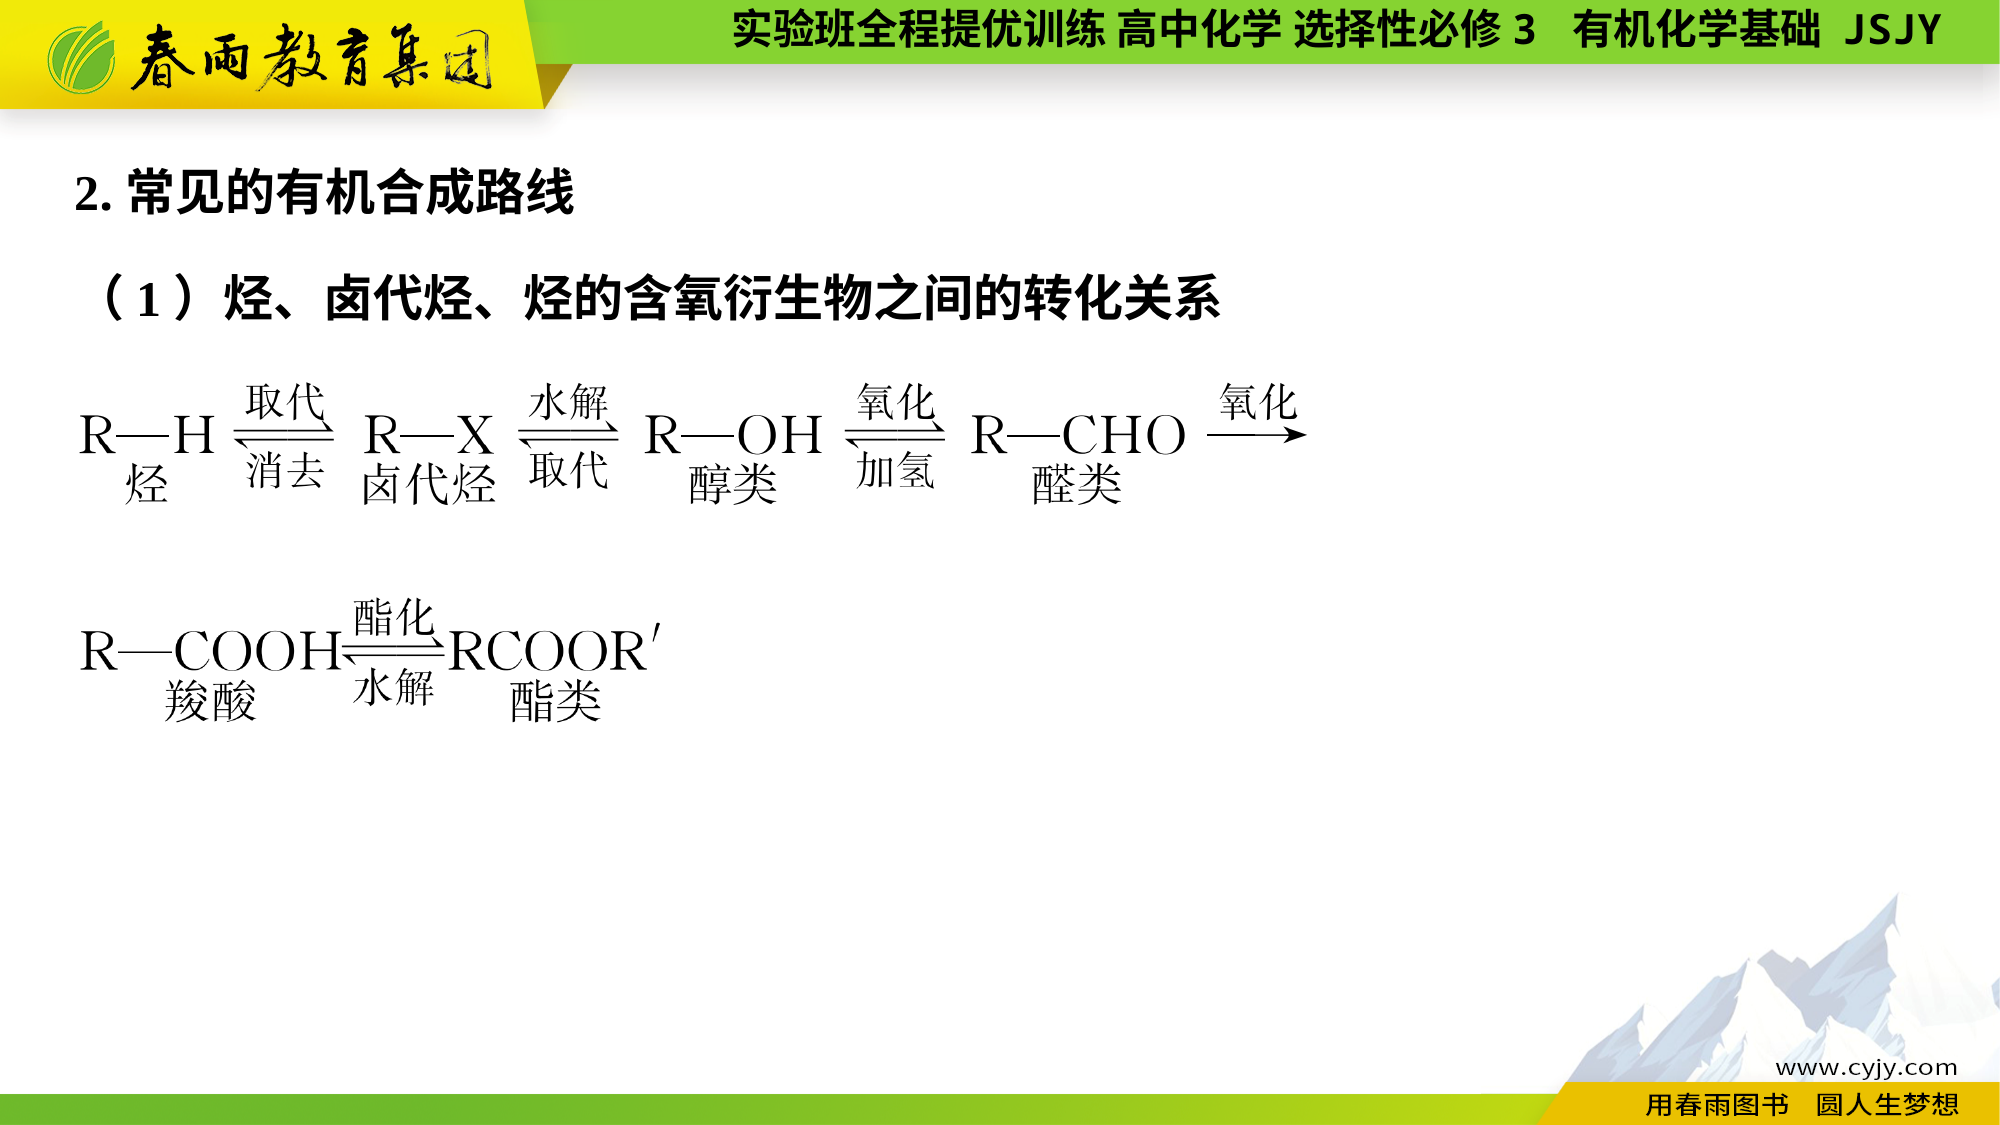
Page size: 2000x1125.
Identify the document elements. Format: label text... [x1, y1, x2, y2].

picture [0, 0, 2000, 1125]
list 2.常见的有机合成路线 （1）烃、卤代烃、烃的含氧衍生物之间的转化关系 [59, 122, 1944, 337]
